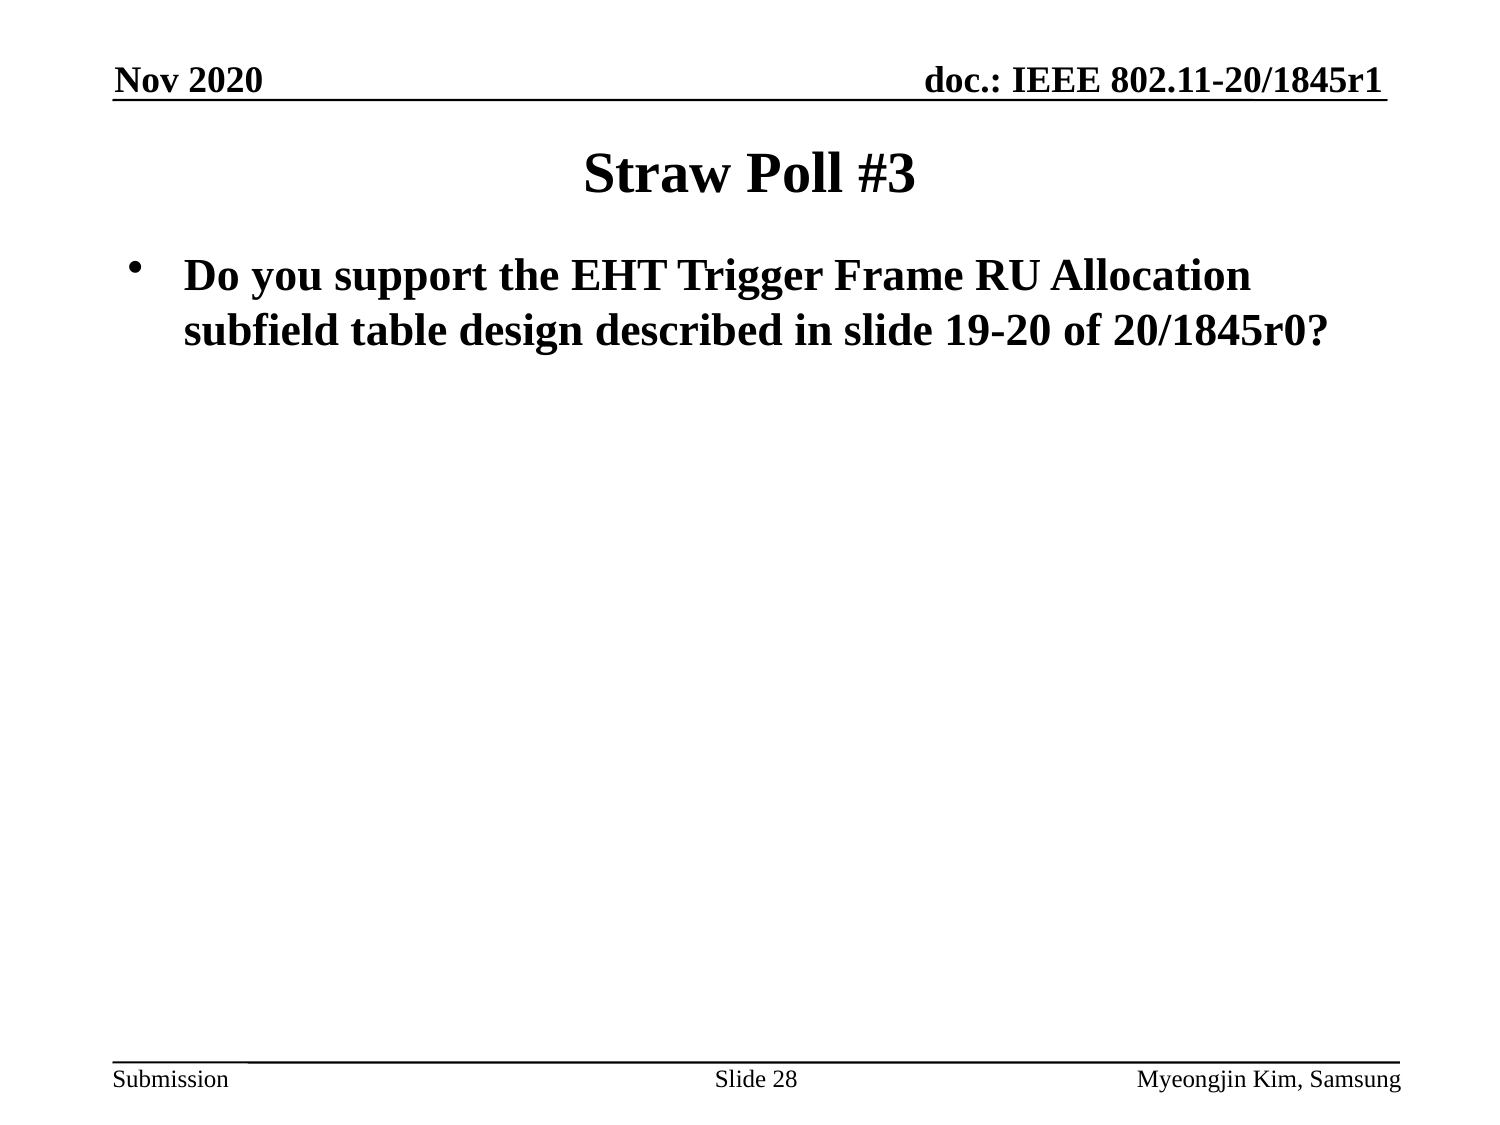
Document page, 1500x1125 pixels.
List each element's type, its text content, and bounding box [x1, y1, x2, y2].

list Do you support the EHT Trigger Frame RU Allocation subfield table design described in slide 19-20 of 20/1845r0? [112, 237, 1388, 1001]
footer Myeongjin Kim, Samsung [1130, 1061, 1402, 1093]
slide_number Slide 28 [712, 1061, 800, 1093]
title Straw Poll #3 [112, 112, 1388, 226]
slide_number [114, 54, 309, 101]
